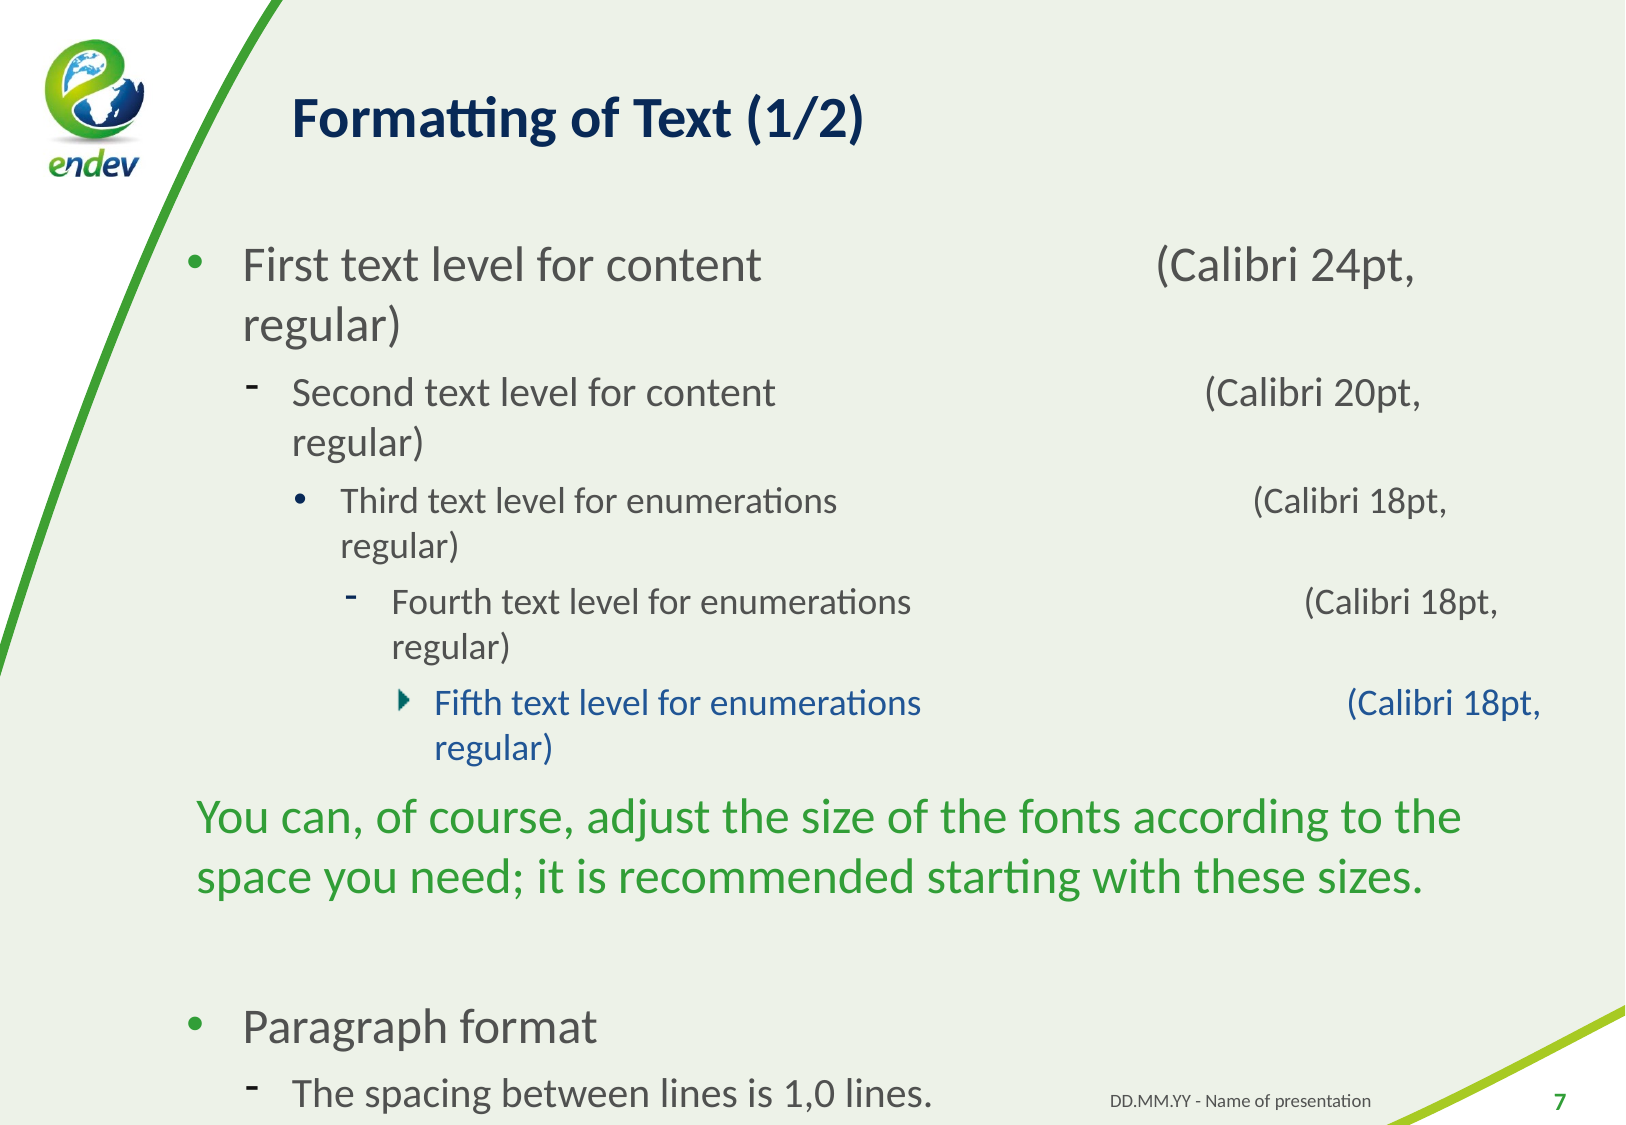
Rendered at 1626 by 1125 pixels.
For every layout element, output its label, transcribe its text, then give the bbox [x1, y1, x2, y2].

picture [32, 39, 157, 177]
picture [387, 687, 415, 714]
list First text level for content (Calibri 24pt, regular) Second text level for content (Calibri 20pt, regular) Third text level for enumerations (Calibri 18pt, regular) Fourth text level for enumerations (Calibri 18pt, regular) Fifth text level for enumerations (Calibri 18pt, regular) You can, of course, adjust the size of the fonts according to the space you need; it is recommended starting with these sizes. Paragraph format The spacing between lines is 1,0 lines. The spacing before a paragraph is 0,3 lines. [186, 231, 1545, 1075]
title Formatting of Text (1/2) [292, 7, 1557, 158]
slide_number 7 [1516, 1074, 1604, 1125]
footer DD.MM.YY - Name of presentation [871, 1074, 1387, 1125]
